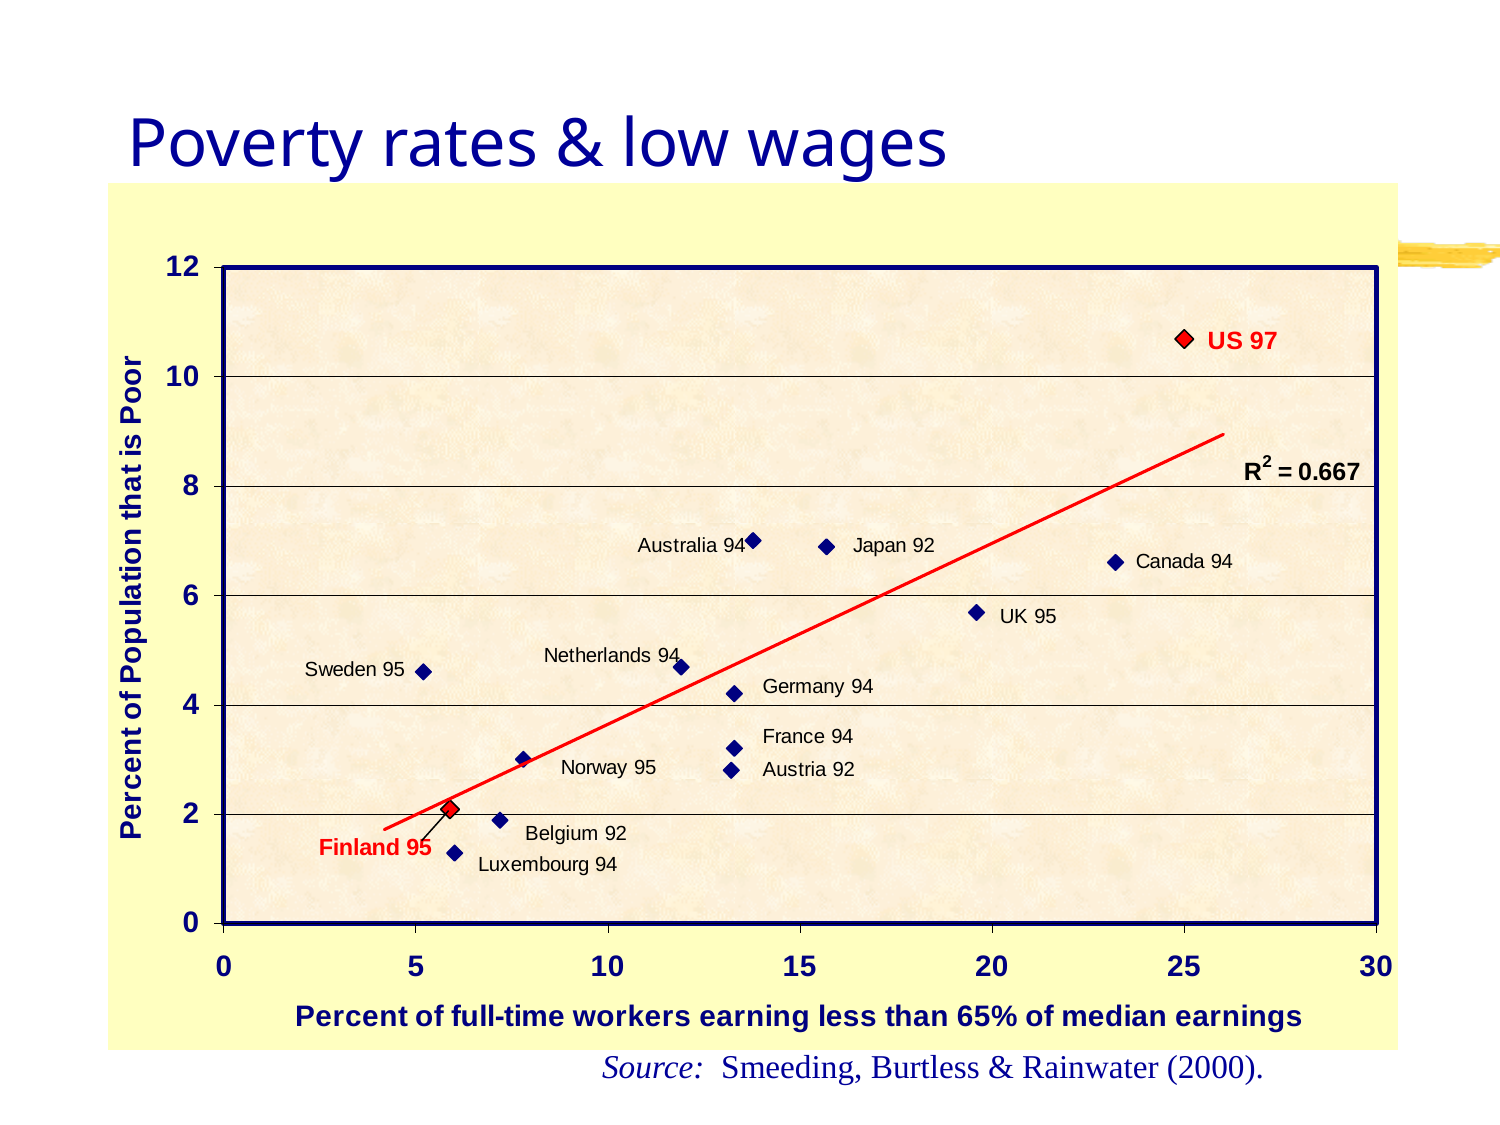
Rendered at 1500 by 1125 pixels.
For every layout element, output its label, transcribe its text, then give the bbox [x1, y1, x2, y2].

text_box Source: Smeeding, Burtless & Rainwater (2000). [587, 1037, 1500, 1093]
title Poverty rates & low wages [112, 62, 1338, 173]
picture [99, 174, 1500, 1057]
